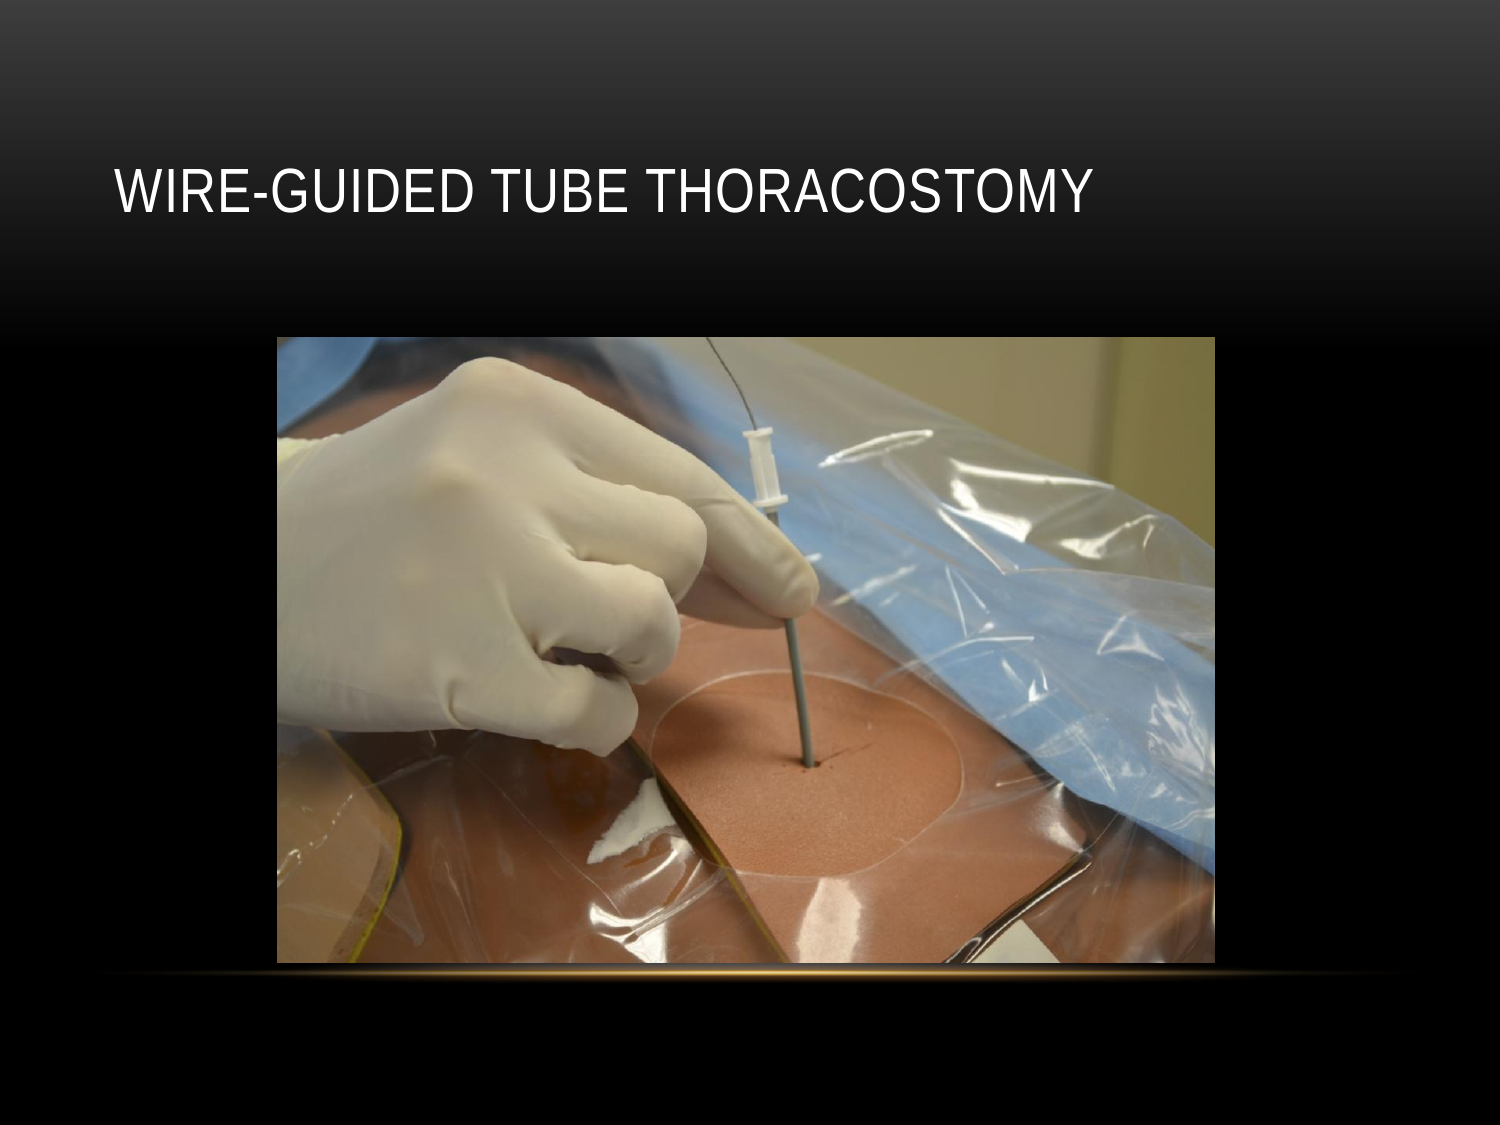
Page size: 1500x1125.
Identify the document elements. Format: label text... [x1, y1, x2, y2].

title Wire-guided tube thoracostomy [99, 45, 1400, 233]
picture [0, 0, 1500, 1125]
